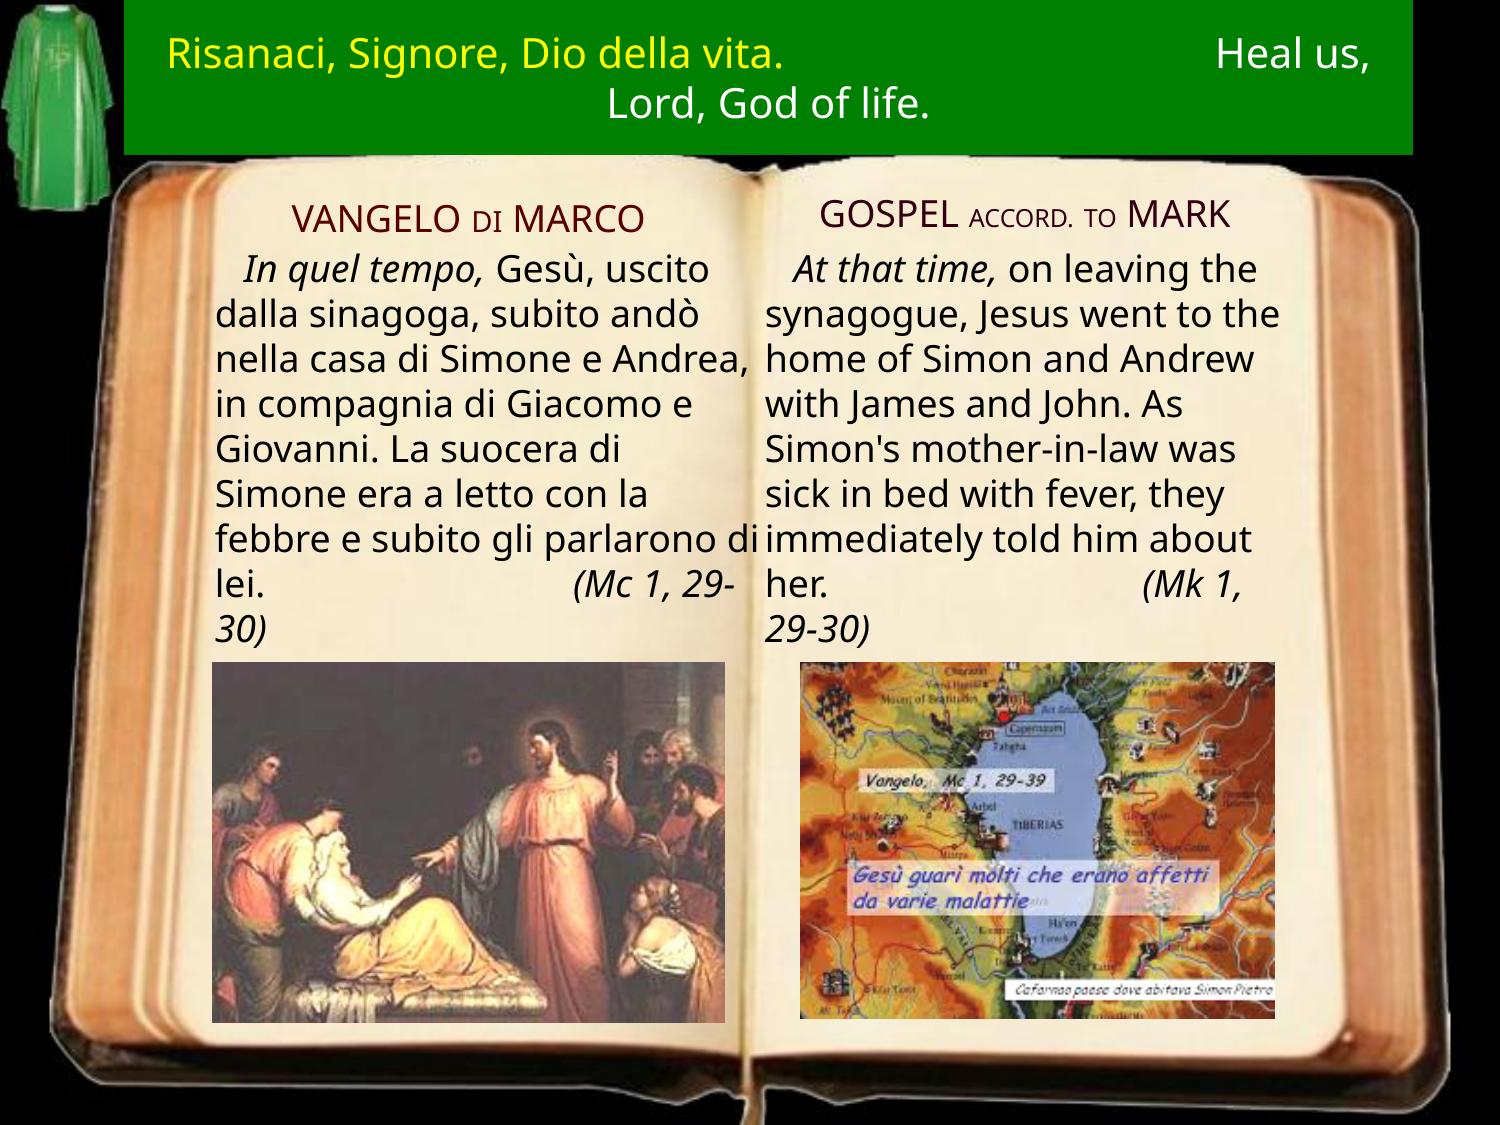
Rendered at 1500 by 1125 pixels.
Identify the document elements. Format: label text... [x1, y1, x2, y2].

text_box In quel tempo, Gesù, uscito dalla sinagoga, subito andò nella casa di Simone e Andrea, in compagnia di Giacomo e Giovanni. La suocera di Simone era a letto con la febbre e subito gli parlarono di lei. (Mc 1, 29-30) [200, 237, 750, 658]
picture [0, 0, 1500, 1125]
text_box At that time, on leaving the synagogue, Jesus went to the home of Simon and Andrew with James and John. As Simon's mother-in-law was sick in bed with fever, they immediately told him about her. (Mk 1, 29-30) [750, 237, 1313, 658]
title GOSPEL ACCORD. TO MARK [738, 187, 1350, 238]
text_box VANGELO DI MARCO [199, 187, 738, 248]
text_box Risanaci, Signore, Dio della vita. Heal us, Lord, God of life. [124, 0, 1413, 155]
